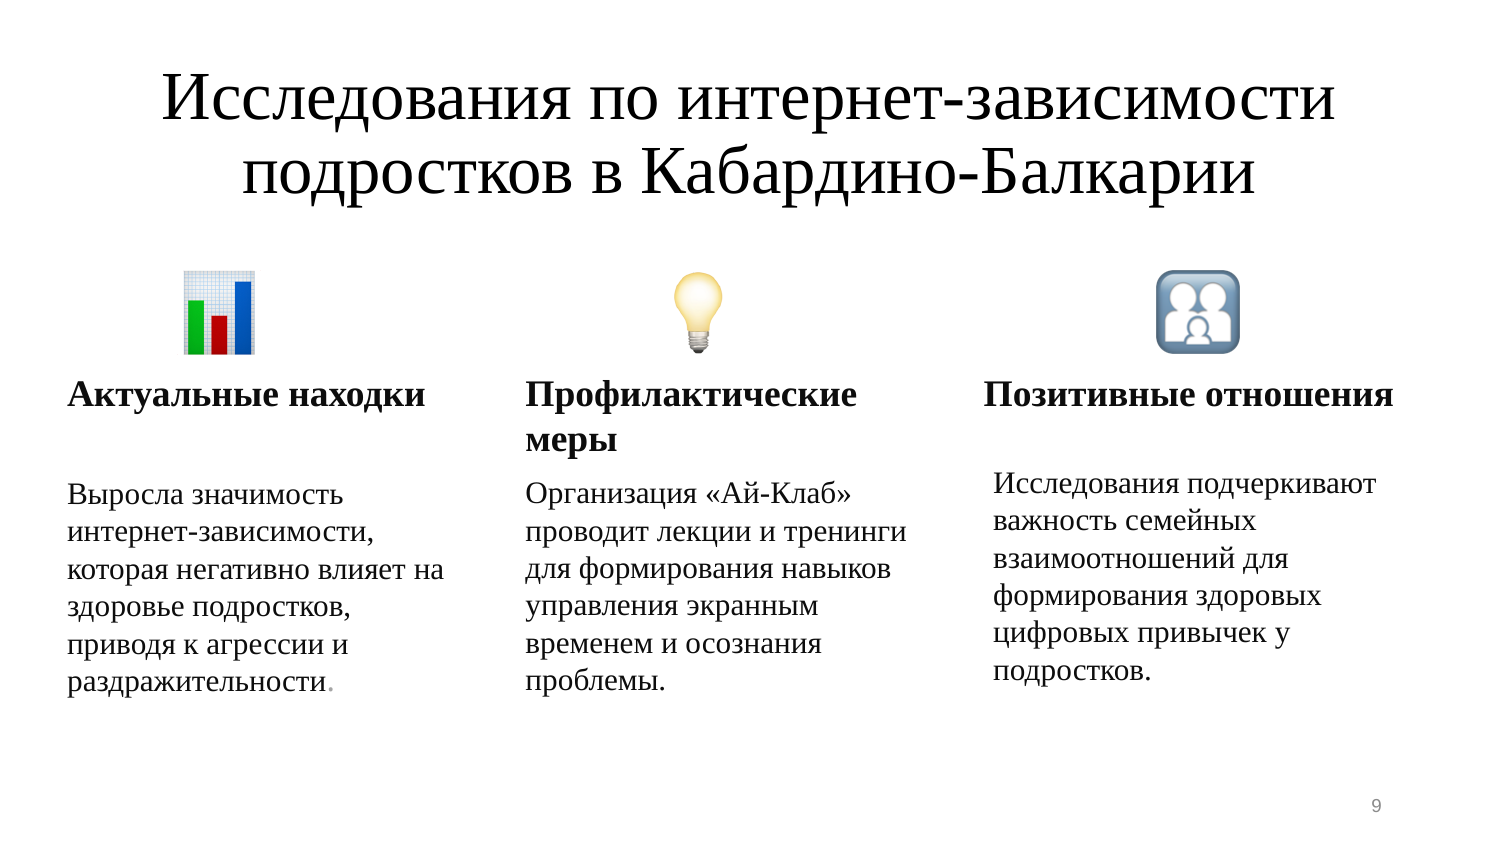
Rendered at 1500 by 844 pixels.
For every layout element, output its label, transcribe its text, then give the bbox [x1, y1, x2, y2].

picture [656, 270, 740, 355]
text_box Организация «Ай-Клаб» проводит лекции и тренинги для формирования навыков управления экранным временем и осознания проблемы. [510, 457, 927, 666]
text_box Позитивные отношения [968, 354, 1428, 417]
text_box Актуальные находки [52, 354, 510, 417]
text_box Профилактические меры [510, 354, 968, 417]
picture [1156, 270, 1240, 354]
slide_number 9 [1059, 782, 1397, 827]
title Исследования по интернет-зависимости подростков в Кабардино-Балкарии [103, 44, 1397, 208]
text_box Выросла значимость интернет-зависимости, которая негативно влияет на здоровье подростков, приводя к агрессии и раздражительности. [52, 458, 469, 667]
picture [177, 270, 261, 355]
text_box Исследования подчеркивают важность семейных взаимоотношений для формирования здоровых цифровых привычек у подростков. [978, 446, 1395, 656]
